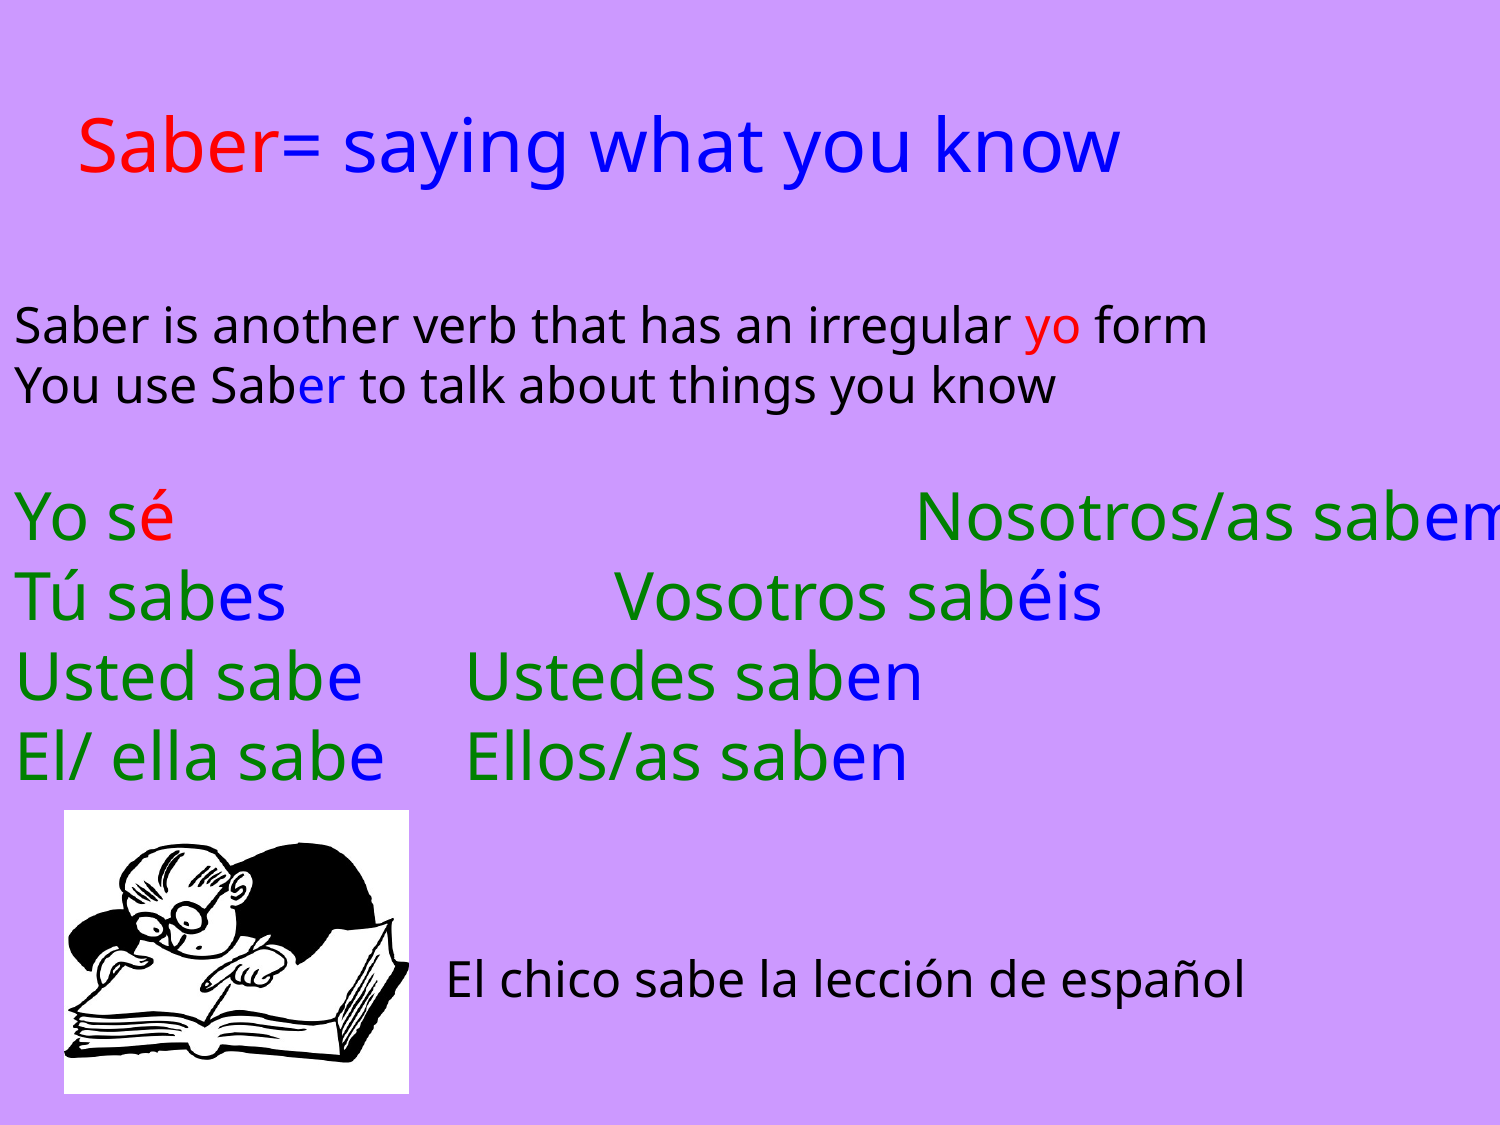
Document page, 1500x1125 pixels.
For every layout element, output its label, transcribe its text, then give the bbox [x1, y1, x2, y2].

text_box Saber is another verb that has an irregular yo form You use Saber to talk about things you know Yo sé Nosotros/as sabemos Tú sabes Vosotros sabéis Usted sabe Ustedes saben El/ ella sabe Ellos/as saben [0, 286, 1500, 801]
text_box Saber= saying what you know [4, 89, 1500, 195]
text_box El chico sabe la lección de español [430, 940, 1500, 1016]
picture [64, 810, 409, 1095]
